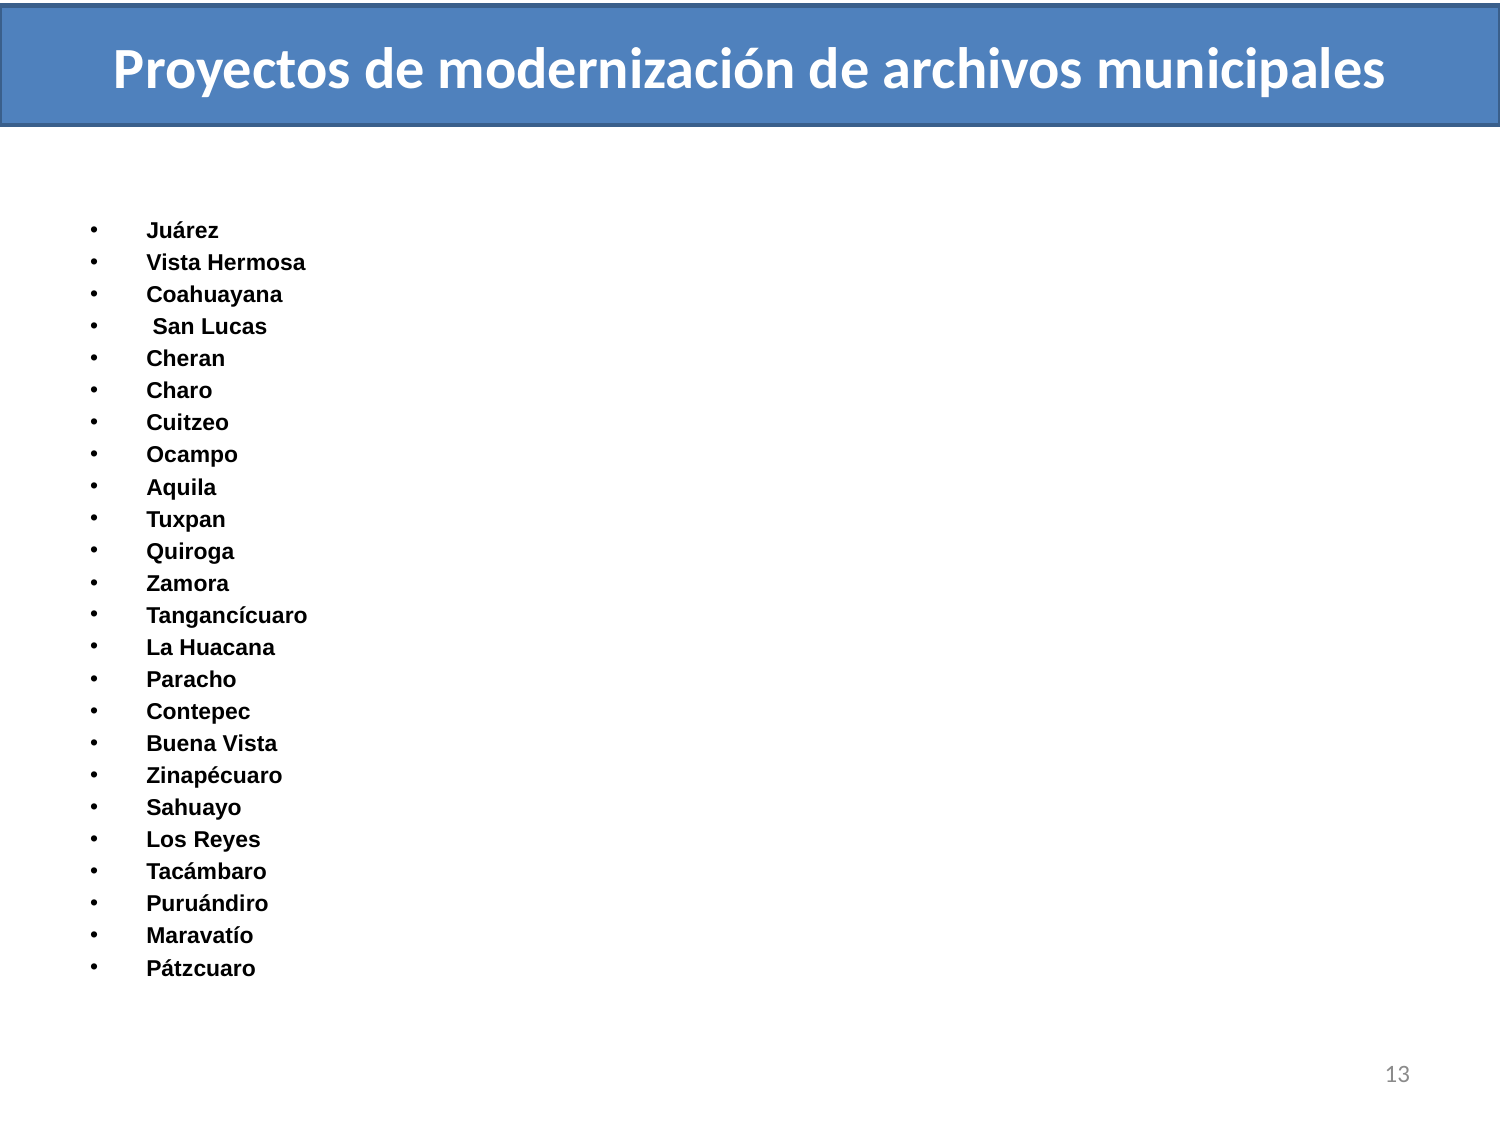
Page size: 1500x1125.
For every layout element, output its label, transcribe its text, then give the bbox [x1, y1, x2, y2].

list Juárez Vista Hermosa Coahuayana San Lucas Cheran Charo Cuitzeo Ocampo Aquila Tuxpan Quiroga Zamora Tangancícuaro La Huacana Paracho Contepec Buena Vista Zinapécuaro Sahuayo Los Reyes Tacámbaro Puruándiro Maravatío Pátzcuaro [75, 208, 1425, 1005]
slide_number 13 [1074, 1042, 1425, 1103]
text_box Proyectos de modernización de archivos municipales [0, 3, 1500, 127]
